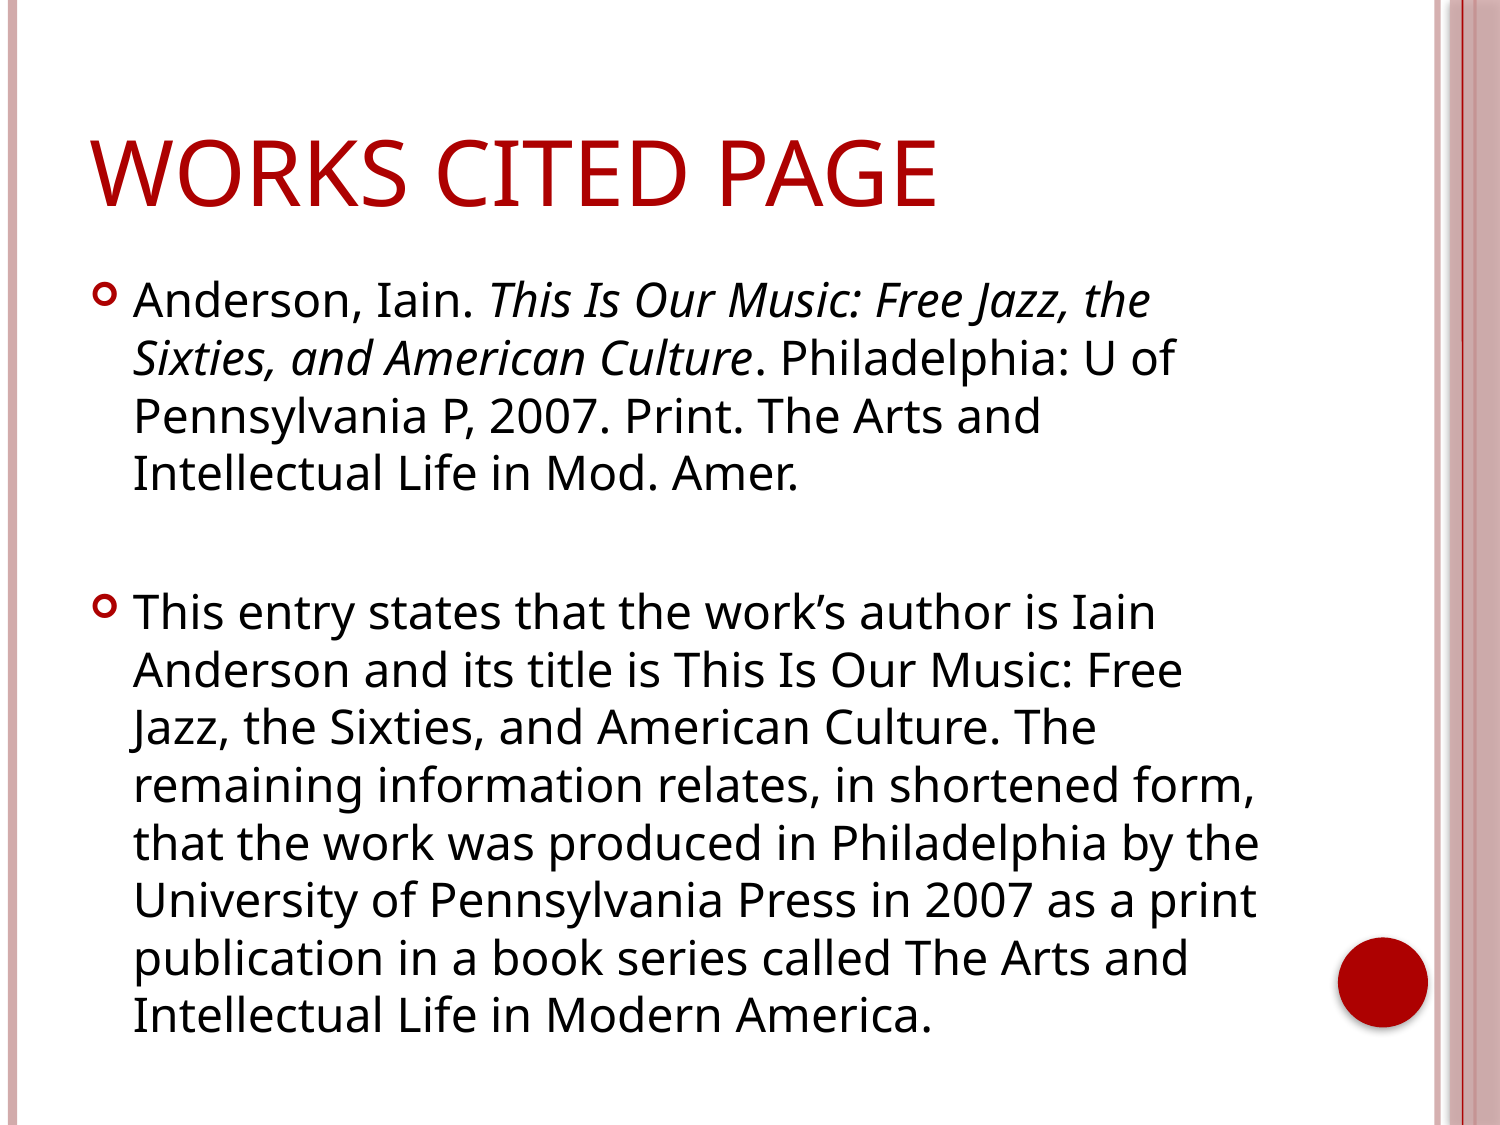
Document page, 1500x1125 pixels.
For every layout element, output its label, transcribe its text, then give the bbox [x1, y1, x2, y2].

title Works Cited Page [75, 45, 1300, 233]
list Anderson, Iain. This Is Our Music: Free Jazz, the Sixties, and American Culture. Philadelphia: U of Pennsylvania P, 2007. Print. The Arts and Intellectual Life in Mod. Amer. This entry states that the work’s author is Iain Anderson and its title is This Is Our Music: Free Jazz, the Sixties, and American Culture. The remaining information relates, in shortened form, that the work was produced in Philadelphia by the University of Pennsylvania Press in 2007 as a print publication in a book series called The Arts and Intellectual Life in Modern America. [75, 262, 1300, 1062]
